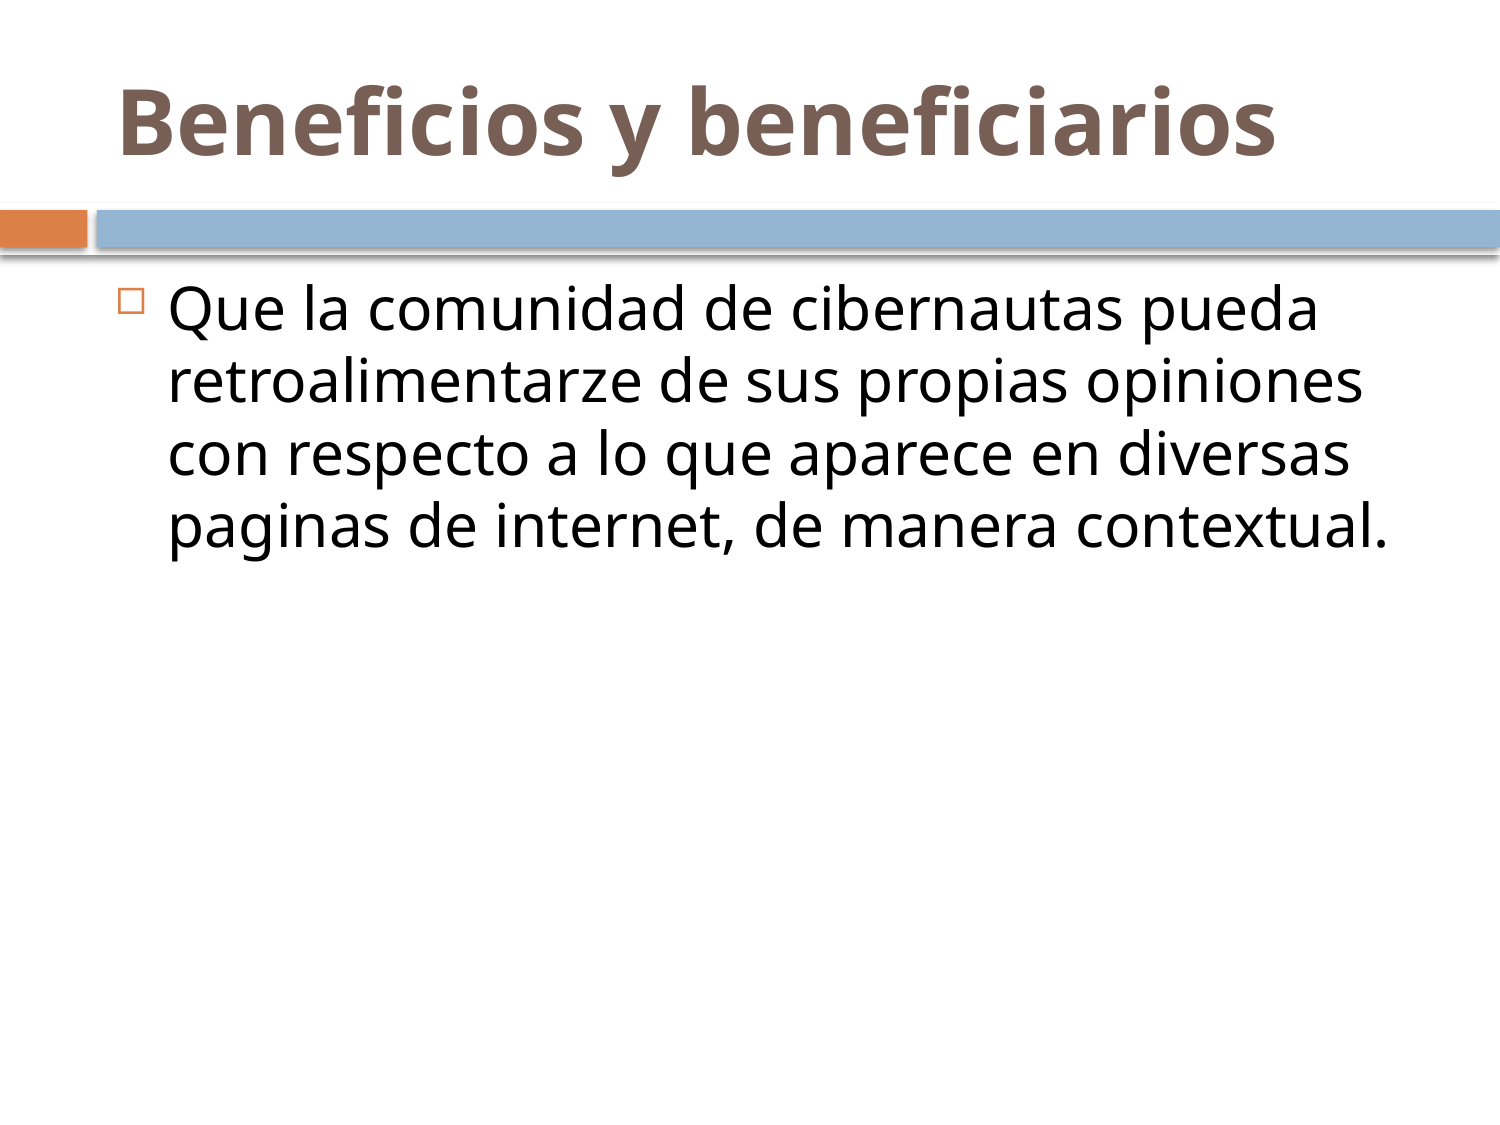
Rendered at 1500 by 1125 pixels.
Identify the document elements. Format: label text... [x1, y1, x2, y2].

list Que la comunidad de cibernautas pueda retroalimentarze de sus propias opiniones con respecto a lo que aparece en diversas paginas de internet, de manera contextual. [100, 262, 1438, 1000]
title Beneficios y beneficiarios [100, 37, 1438, 200]
